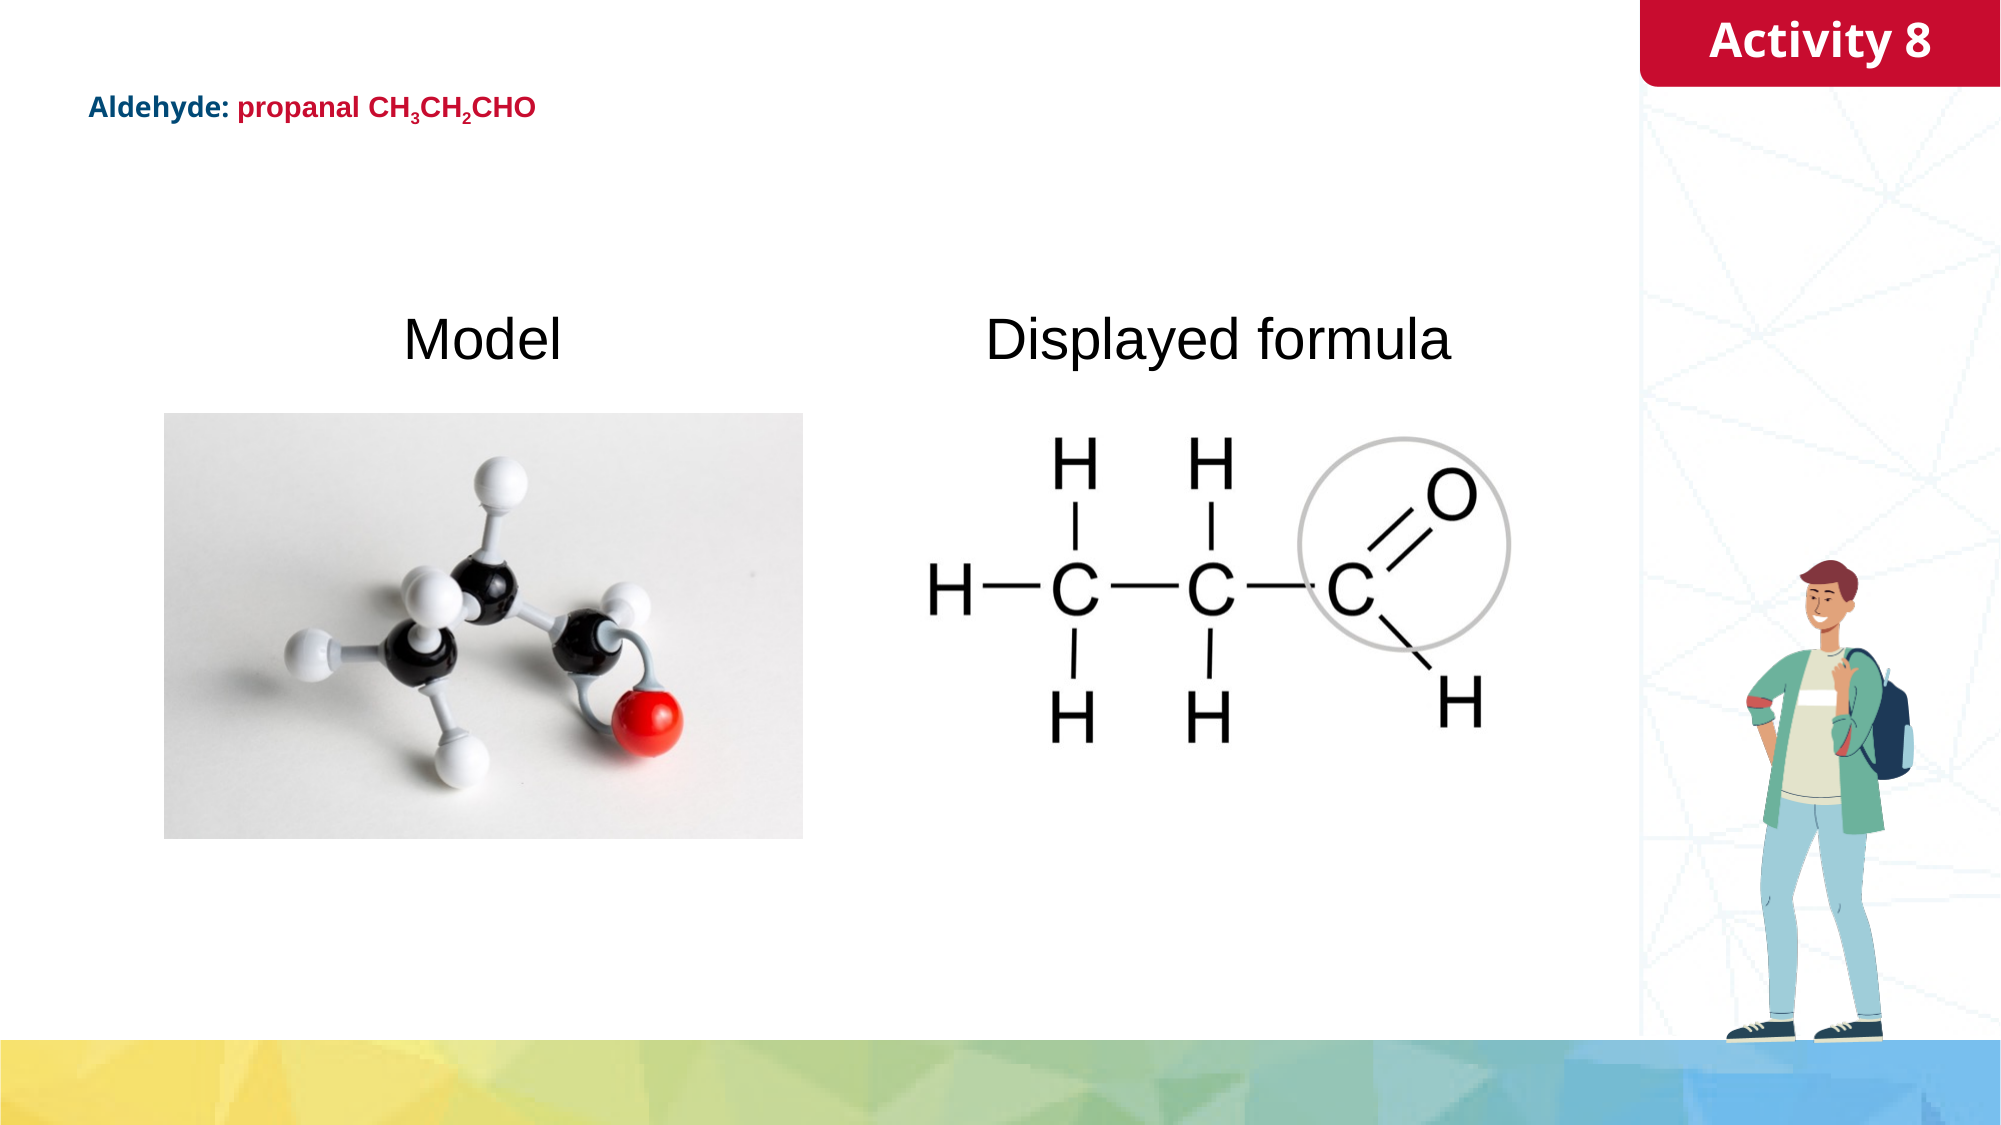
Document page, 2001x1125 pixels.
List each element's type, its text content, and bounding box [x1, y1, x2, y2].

text_box Displayed formula [944, 314, 1494, 387]
picture [0, 0, 2001, 1125]
title Aldehyde: propanal CH3CH2CHO [88, 88, 1566, 161]
picture [871, 413, 1544, 772]
text_box Model [208, 314, 758, 387]
picture [164, 413, 803, 839]
